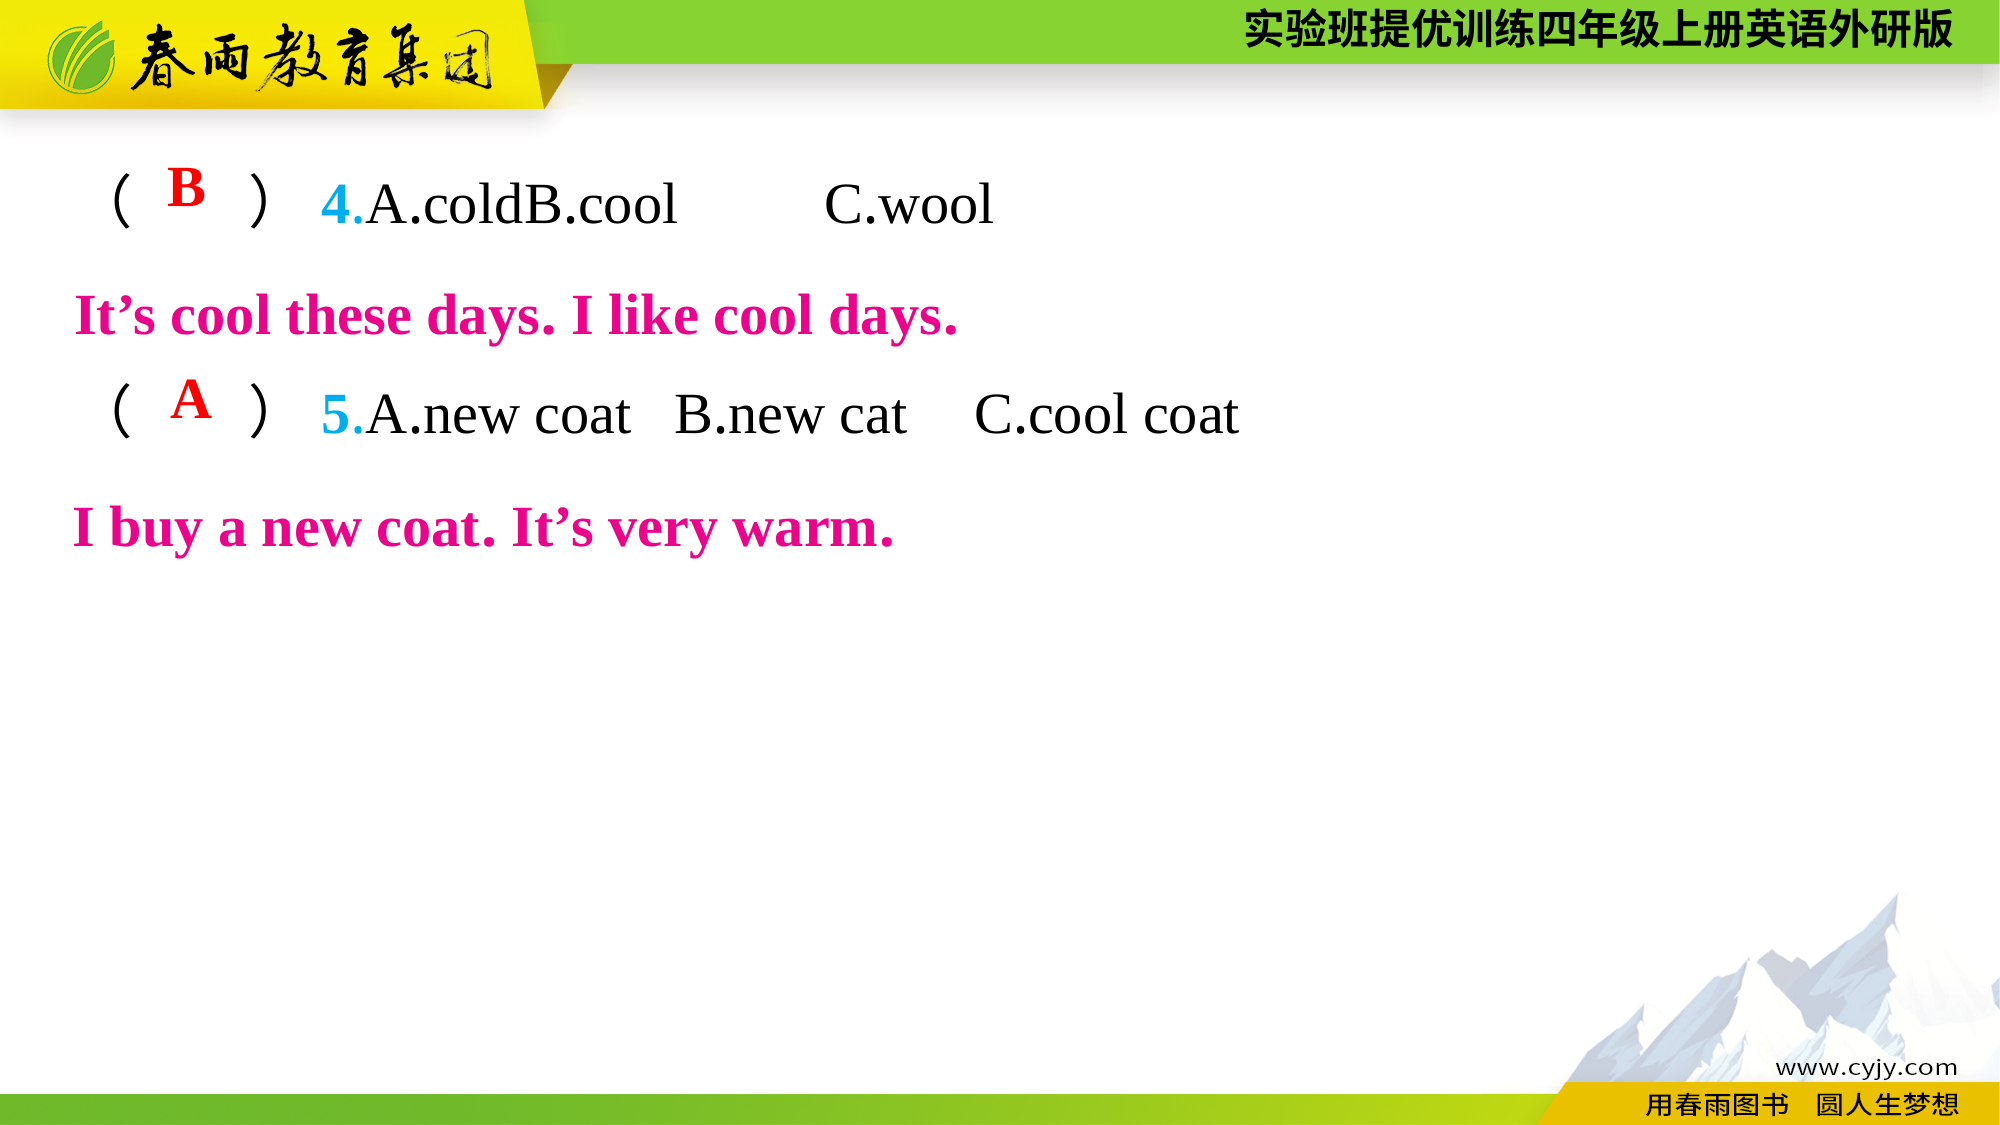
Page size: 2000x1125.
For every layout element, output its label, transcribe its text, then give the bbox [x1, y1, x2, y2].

text_box I buy a new coat. It’s very warm. [57, 445, 1942, 566]
picture [0, 0, 2000, 1125]
list （ ）4.A.cold B.cool C.wool （ ）5.A.new coat B.new cat C.cool coat [59, 122, 1944, 233]
text_box A [155, 352, 228, 438]
text_box It’s cool these days. I like cool days. [59, 233, 1944, 354]
text_box B [152, 140, 222, 226]
list （ ）4.A.cold B.cool C.wool （ ）5.A.new coat B.new cat C.cool coat [59, 354, 1944, 456]
